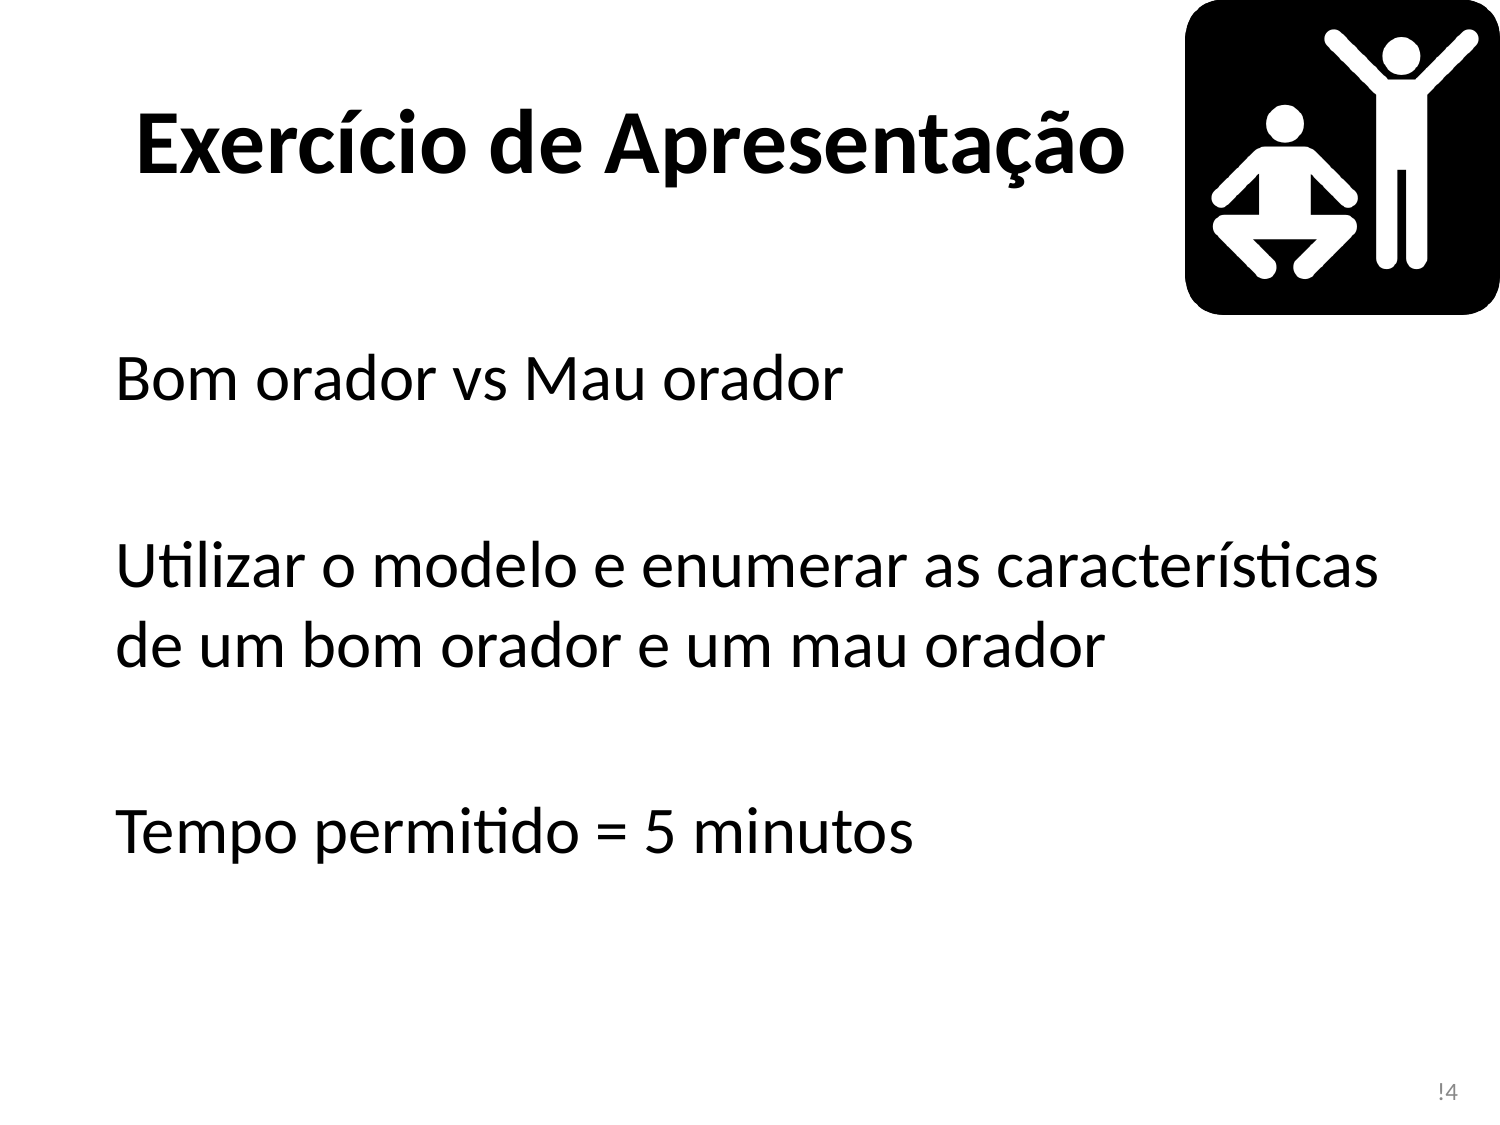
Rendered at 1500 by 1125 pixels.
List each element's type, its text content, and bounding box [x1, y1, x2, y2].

text_box !4 [1122, 1067, 1473, 1125]
picture [1185, 0, 1500, 315]
list Bom orador vs Mau orador Utilizar o modelo e enumerar as características de um bom orador e um mau orador Tempo permitido = 5 minutos [100, 326, 1459, 999]
title Exercício de Apresentação [76, 66, 1180, 209]
